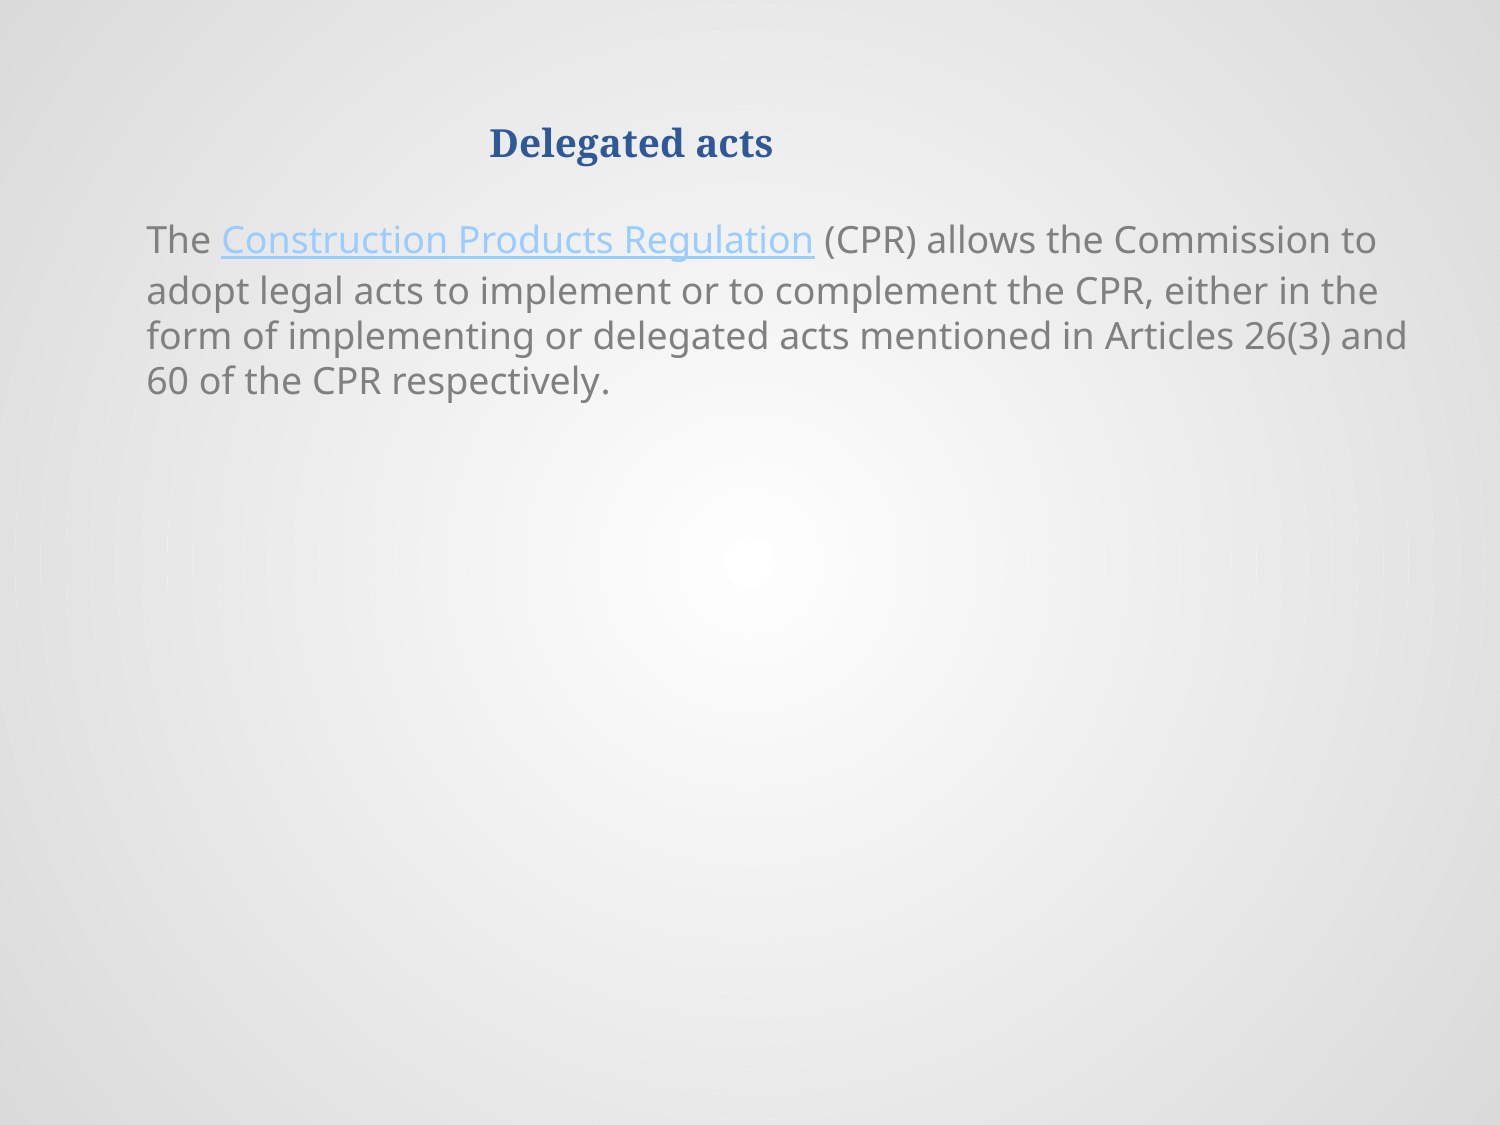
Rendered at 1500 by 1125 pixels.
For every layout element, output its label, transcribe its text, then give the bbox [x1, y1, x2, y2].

list The Construction Products Regulation (CPR) allows the Commission to adopt legal acts to implement or to complement the CPR, either in the form of implementing or delegated acts mentioned in Articles 26(3) and 60 of the CPR respectively. [75, 208, 1425, 1005]
title Delegated acts [41, 44, 1223, 173]
